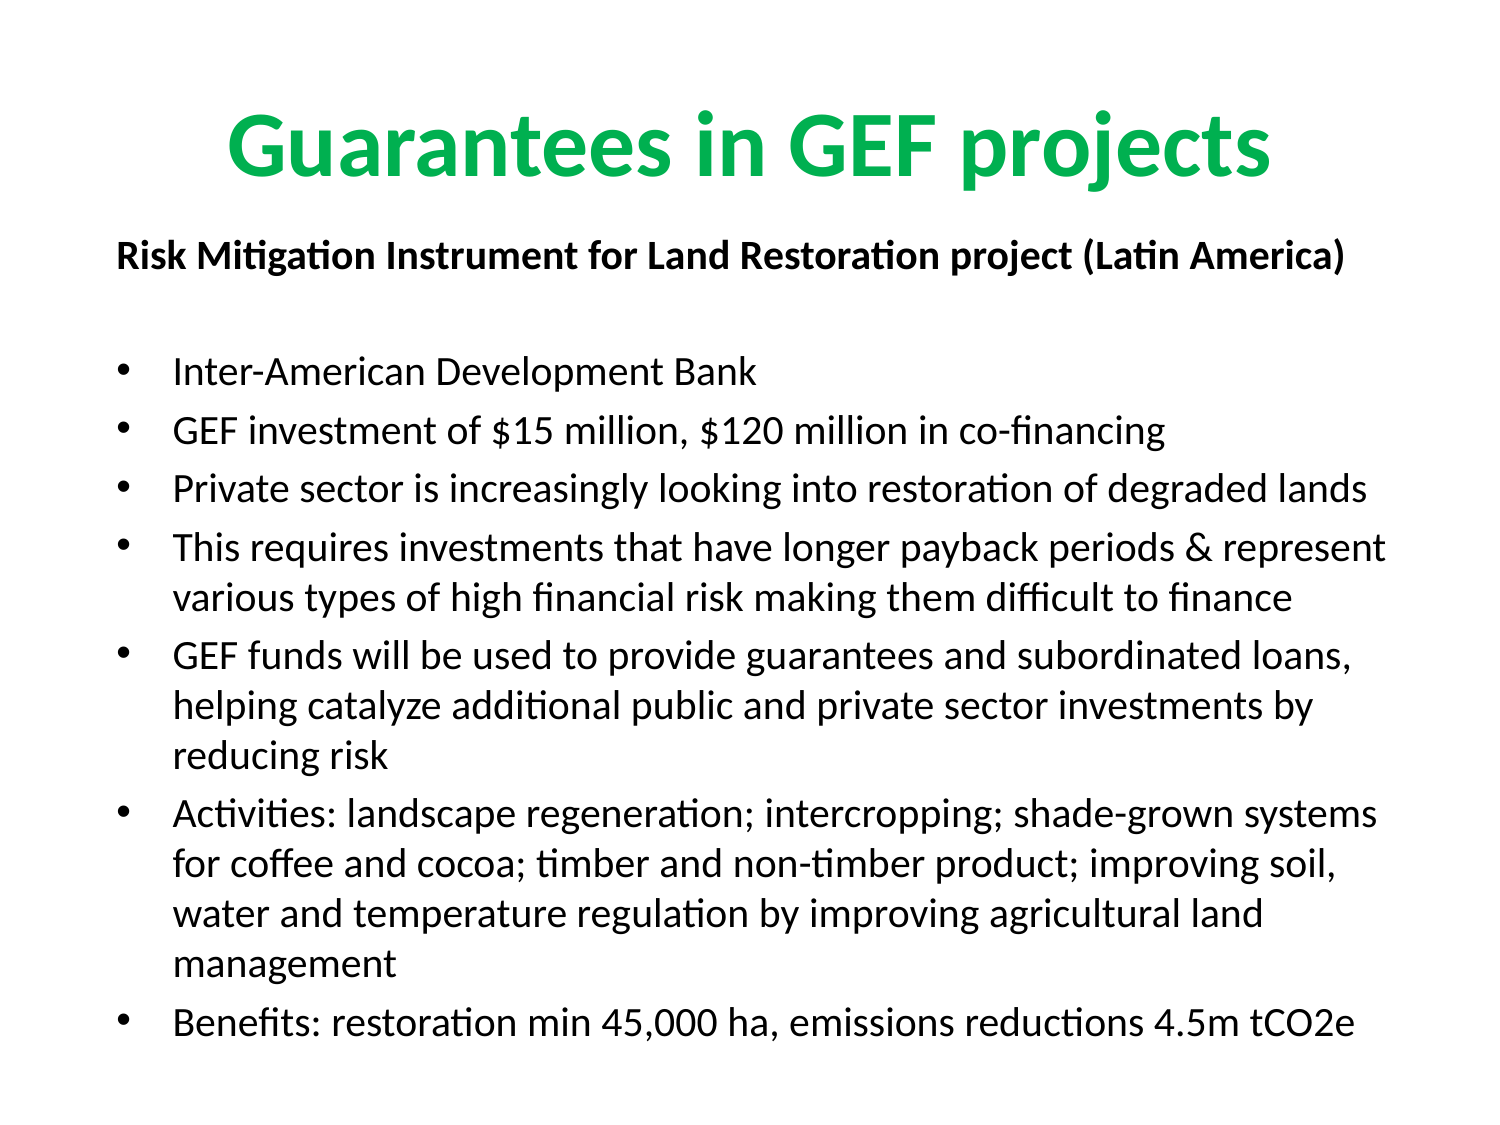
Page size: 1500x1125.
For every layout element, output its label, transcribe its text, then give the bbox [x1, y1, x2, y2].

title Guarantees in GEF projects [75, 45, 1425, 233]
list Risk Mitigation Instrument for Land Restoration project (Latin America) Inter-American Development Bank GEF investment of $15 million, $120 million in co-financing Private sector is increasingly looking into restoration of degraded lands This requires investments that have longer payback periods & represent various types of high financial risk making them difficult to finance GEF funds will be used to provide guarantees and subordinated loans, helping catalyze additional public and private sector investments by reducing risk Activities: landscape regeneration; intercropping; shade-grown systems for coffee and cocoa; timber and non-timber product; improving soil, water and temperature regulation by improving agricultural land management Benefits: restoration min 45,000 ha, emissions reductions 4.5m tCO2e [101, 220, 1425, 1038]
